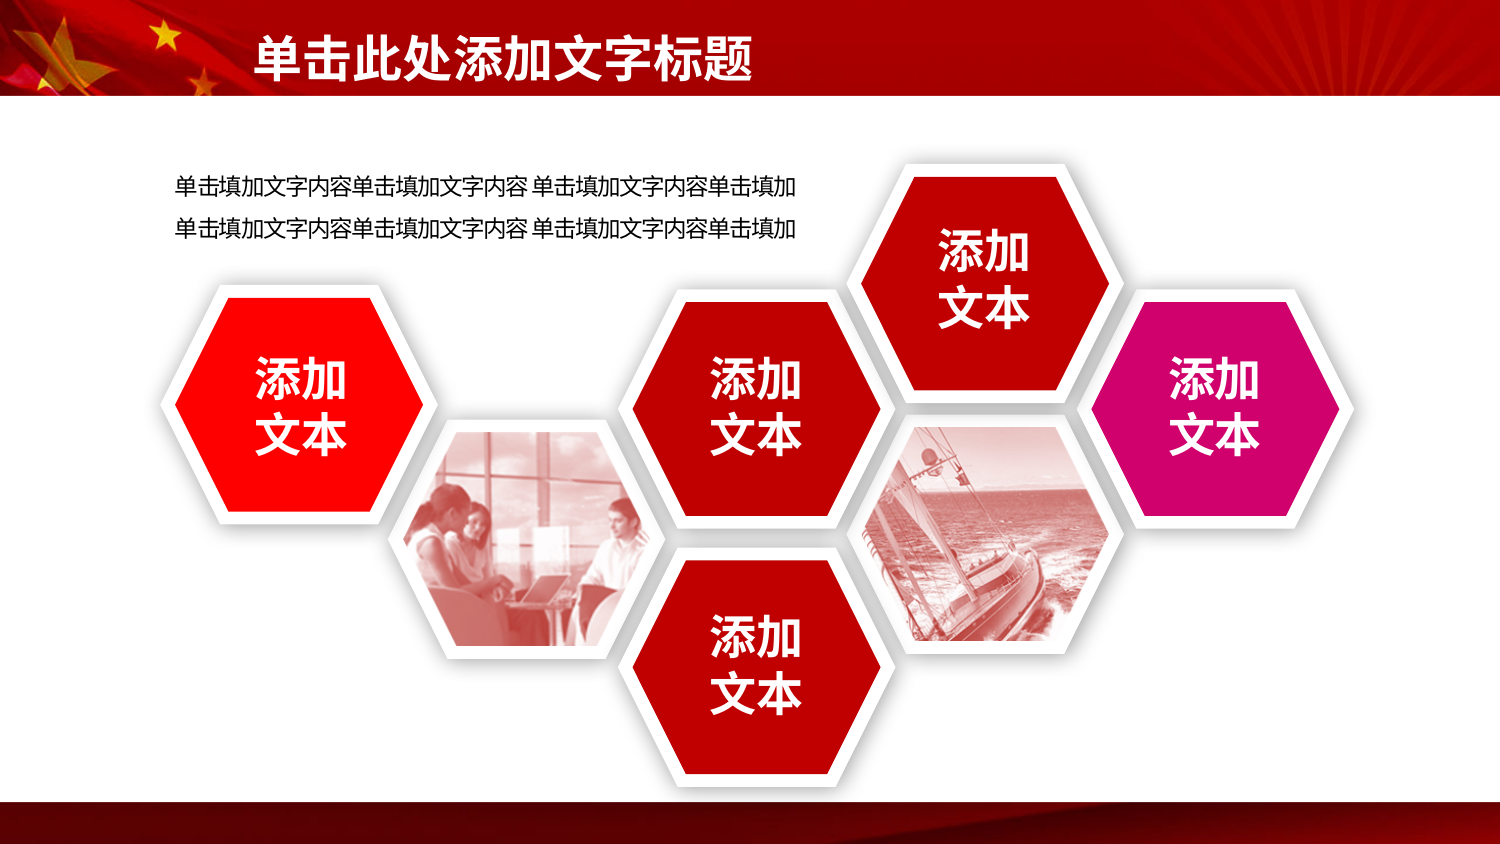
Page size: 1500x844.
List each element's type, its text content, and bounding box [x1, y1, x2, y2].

text_box 单击填加文字内容单击填加文字内容 单击填加文字内容单击填加 单击填加文字内容单击填加文字内容 单击填加文字内容单击填加 [175, 157, 929, 243]
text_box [846, 414, 1125, 655]
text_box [387, 419, 666, 659]
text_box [160, 284, 438, 525]
picture [0, 0, 1500, 95]
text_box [617, 547, 896, 787]
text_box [617, 289, 896, 529]
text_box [846, 163, 1125, 404]
picture [0, 803, 1500, 844]
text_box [1076, 289, 1355, 529]
